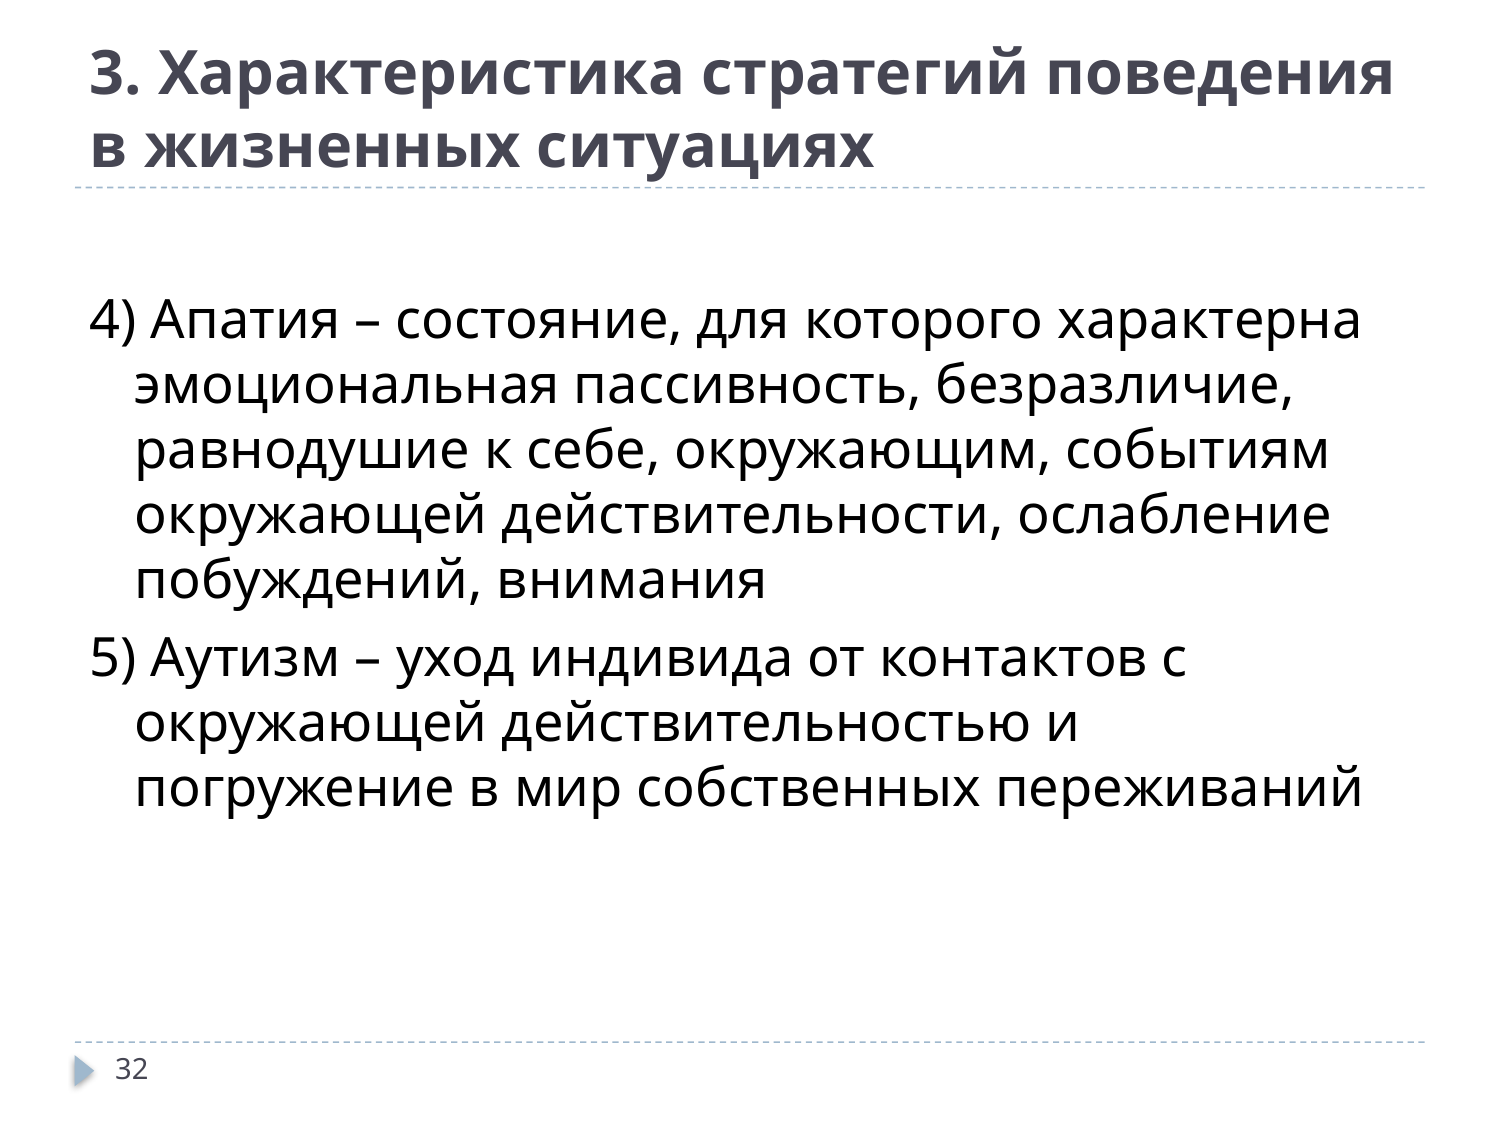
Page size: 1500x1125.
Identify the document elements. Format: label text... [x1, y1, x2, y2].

list 4) Апатия – состояние, для которого характерна эмоциональная пассивность, безразличие, равнодушие к себе, окружающим, событиям окружающей действительности, ослабление побуждений, внимания 5) Аутизм – уход индивида от контактов с окружающей действительностью и погружение в мир собственных переживаний [75, 200, 1425, 1010]
title 3. Характеристика стратегий поведения в жизненных ситуациях [75, 24, 1425, 188]
slide_number 32 [100, 1042, 426, 1103]
